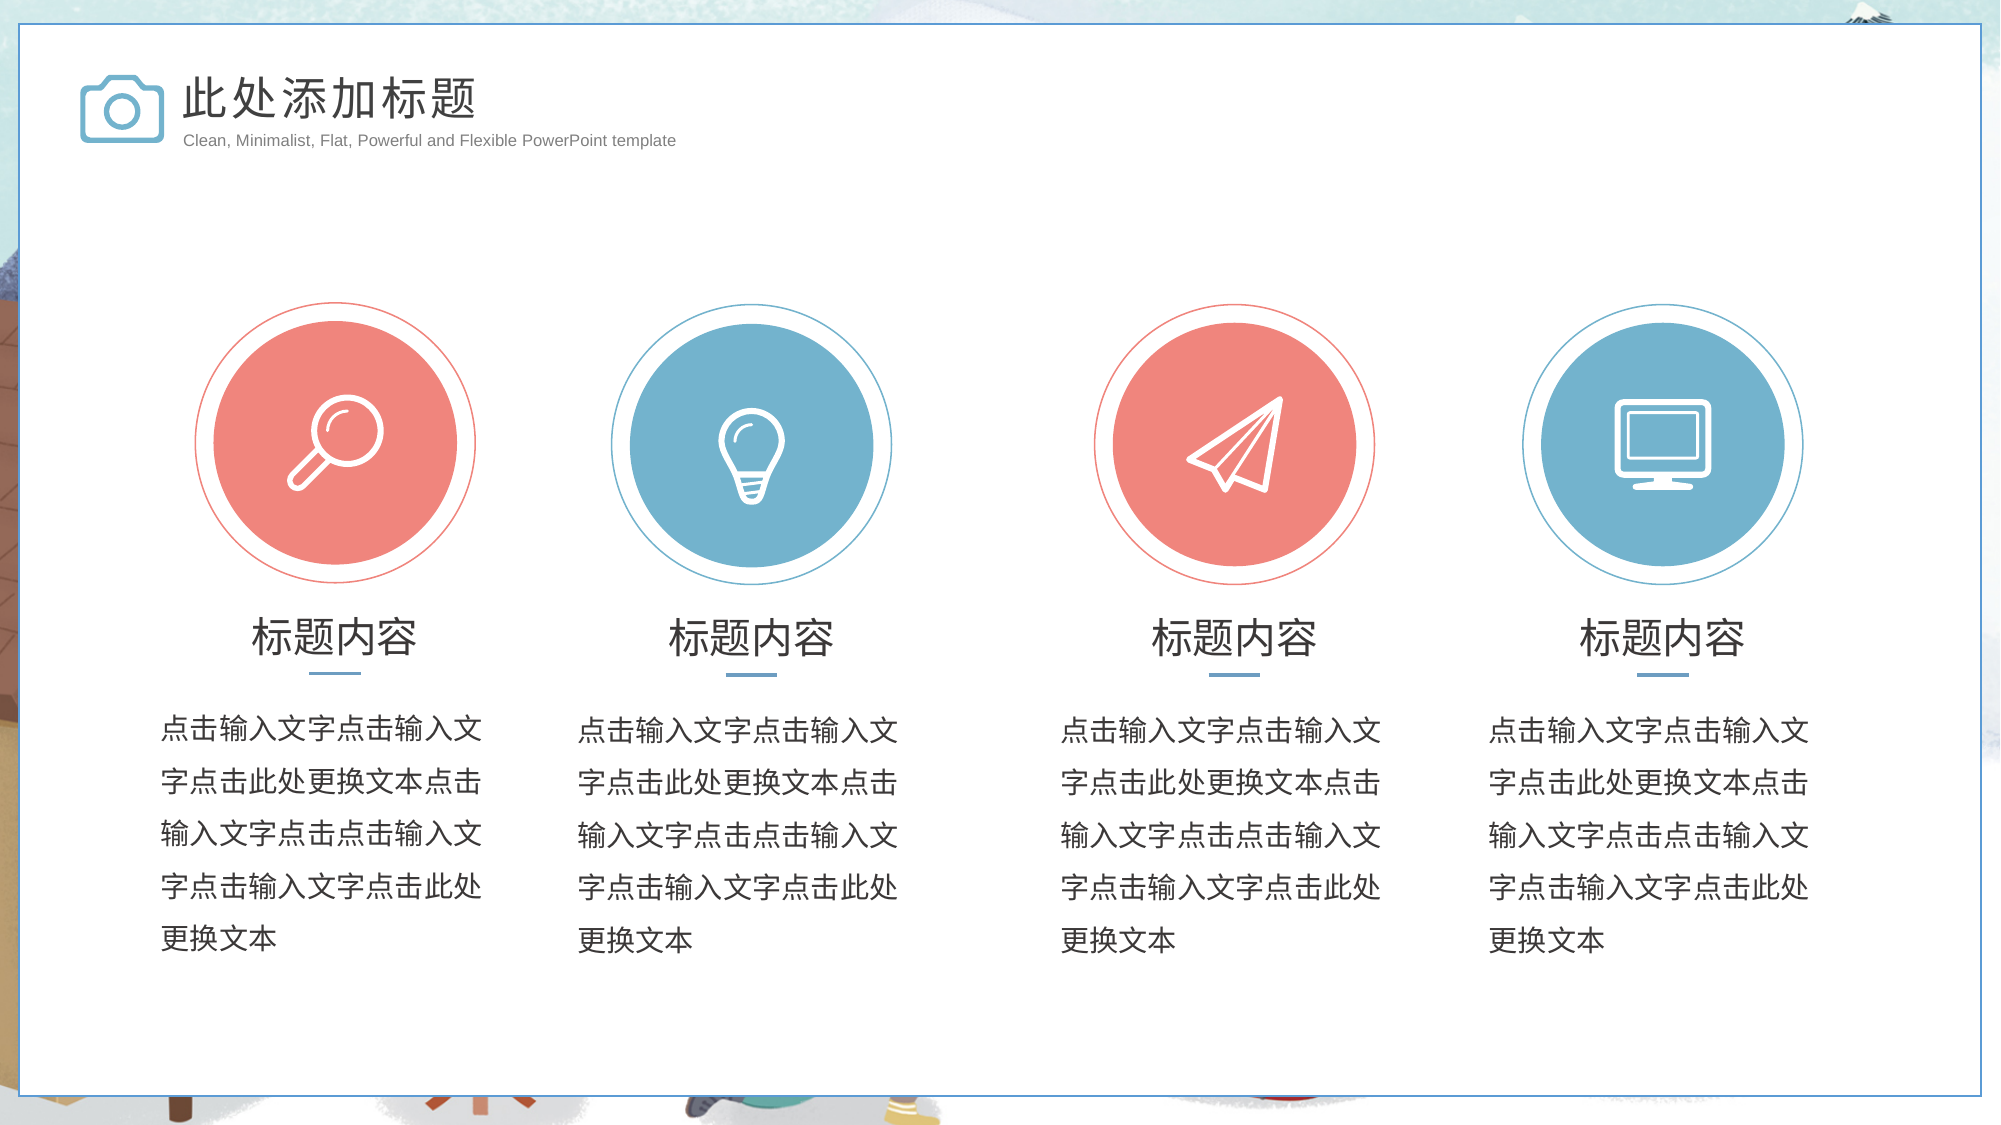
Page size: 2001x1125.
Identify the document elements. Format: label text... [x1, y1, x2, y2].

text_box [80, 74, 165, 143]
text_box [610, 303, 893, 586]
text_box 点击输入文字点击输入文字点击此处更换文本点击输入文字点击点击输入文字点击输入文字点击此处更换文本 [562, 687, 941, 1017]
text_box 标题内容 [1522, 604, 1804, 670]
text_box 点击输入文字点击输入文字点击此处更换文本点击输入文字点击点击输入文字点击输入文字点击此处更换文本 [1045, 687, 1424, 1017]
text_box [1186, 396, 1283, 493]
text_box 点击输入文字点击输入文字点击此处更换文本点击输入文字点击点击输入文字点击输入文字点击此处更换文本 [146, 685, 525, 1016]
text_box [718, 407, 785, 505]
text_box 标题内容 [611, 604, 892, 670]
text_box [286, 394, 384, 492]
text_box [1614, 399, 1712, 490]
text_box [1521, 303, 1804, 586]
text_box [1093, 303, 1376, 586]
text_box 标题内容 [1094, 604, 1375, 670]
picture [0, 0, 2001, 1125]
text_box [168, 64, 983, 155]
text_box 点击输入文字点击输入文字点击此处更换文本点击输入文字点击点击输入文字点击输入文字点击此处更换文本 [1473, 687, 1852, 1017]
text_box 标题内容 [195, 603, 476, 668]
text_box [194, 301, 477, 584]
